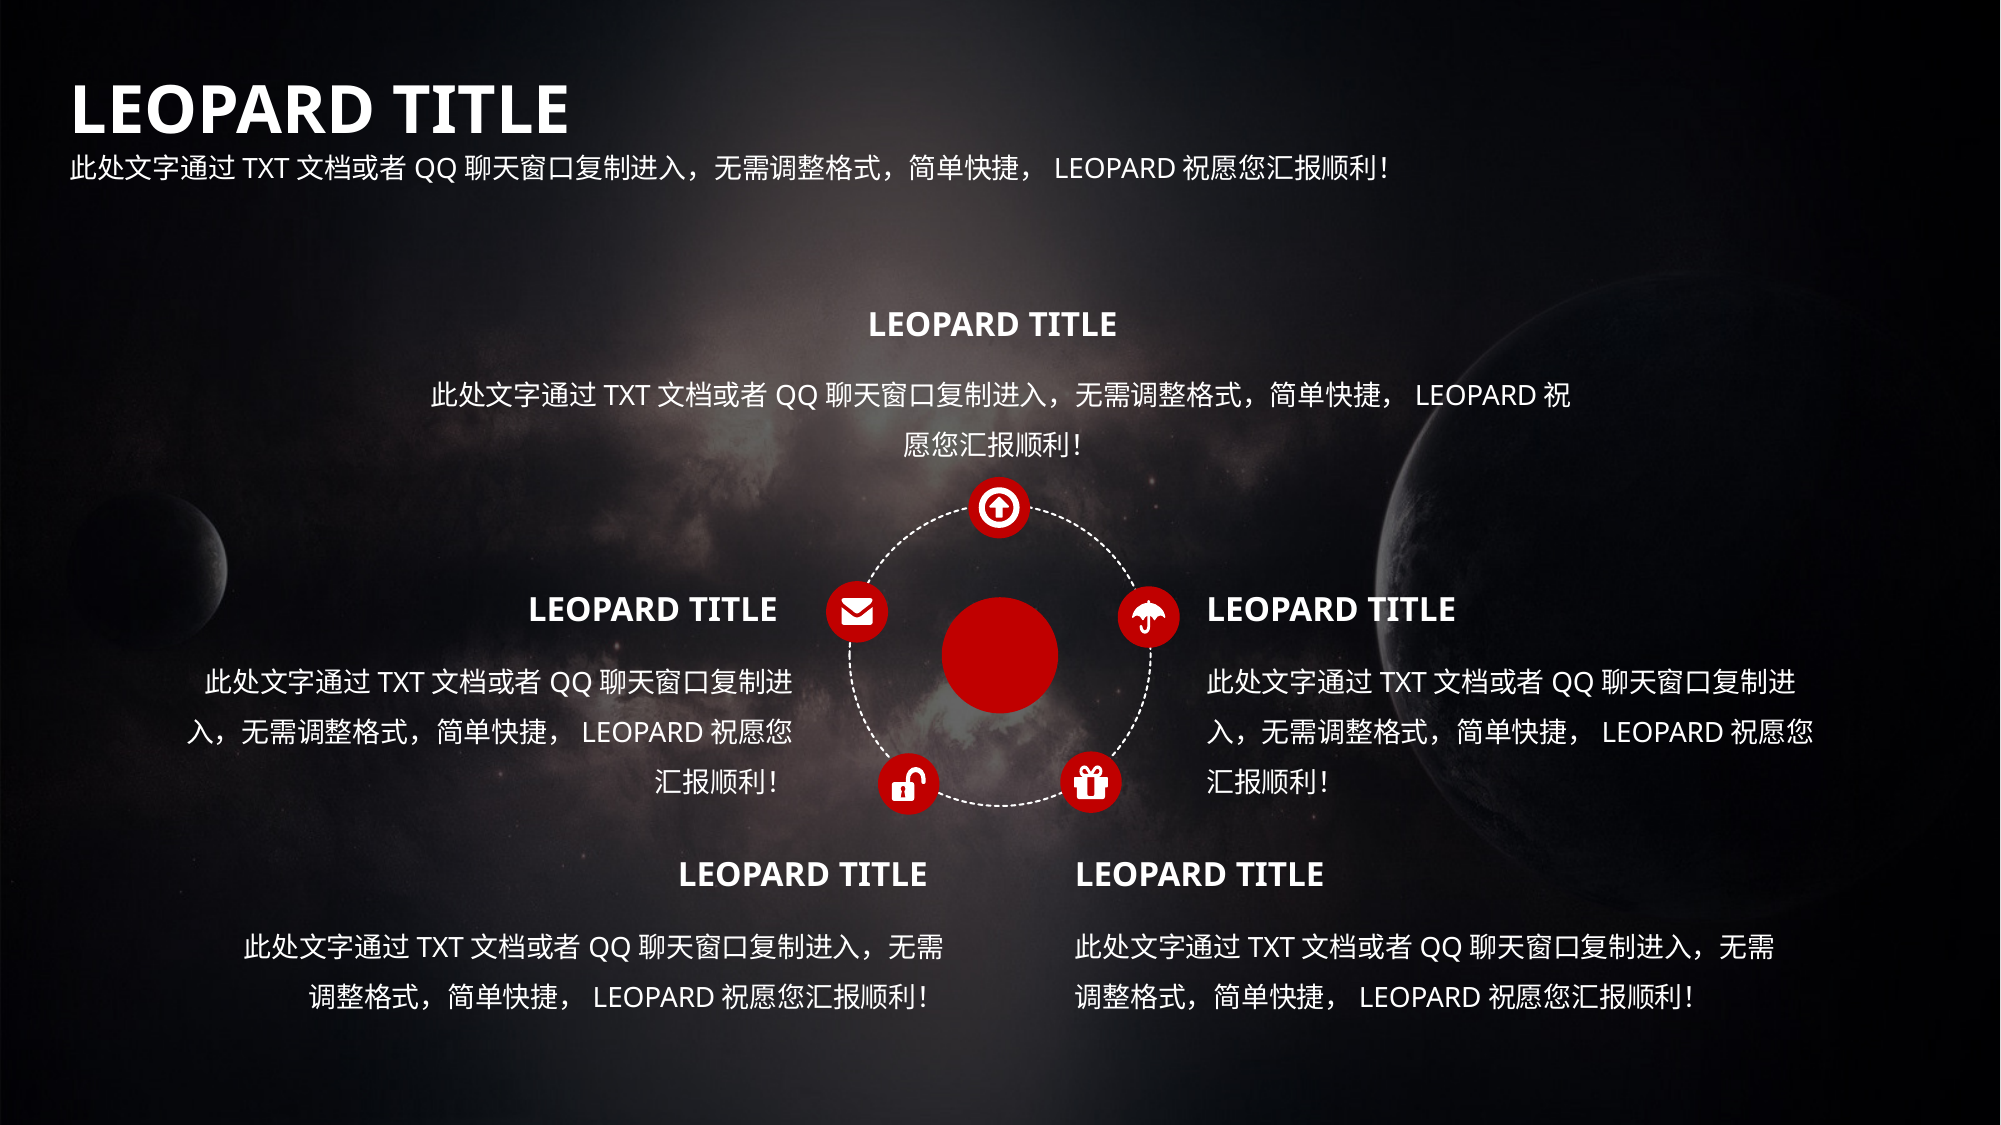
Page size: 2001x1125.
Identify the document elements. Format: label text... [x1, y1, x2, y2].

text_box [891, 767, 926, 801]
text_box LEOPARD TITLE [663, 845, 959, 901]
text_box 此处文字通过TXT文档或者QQ聊天窗口复制进入，无需调整格式，简单快捷，LEOPARD祝愿您汇报顺利！ [170, 640, 809, 806]
text_box LEOPARD TITLE [54, 58, 790, 126]
text_box [848, 506, 1152, 807]
text_box LEOPARD TITLE [1059, 845, 1356, 901]
text_box LEOPARD TITLE [852, 295, 1149, 351]
text_box [940, 596, 1060, 715]
text_box [1132, 600, 1166, 634]
text_box [1059, 750, 1123, 814]
text_box 此处文字通过TXT文档或者QQ聊天窗口复制进入，无需调整格式，简单快捷，LEOPARD祝愿您汇报顺利！ [411, 353, 1591, 469]
text_box LEOPARD TITLE [513, 580, 809, 636]
text_box LEOPARD TITLE [1191, 580, 1488, 636]
text_box [1116, 585, 1181, 649]
text_box 此处文字通过TXT文档或者QQ聊天窗口复制进入，无需调整格式，简单快捷，LEOPARD祝愿您汇报顺利！ [1059, 906, 1802, 1021]
text_box [876, 752, 941, 816]
text_box [841, 607, 873, 625]
text_box 此处文字通过TXT文档或者QQ聊天窗口复制进入，无需调整格式，简单快捷，LEOPARD祝愿您汇报顺利！ [1191, 640, 1838, 806]
text_box [841, 598, 873, 614]
picture [0, 0, 2001, 1125]
text_box [978, 487, 1020, 528]
text_box [1074, 765, 1108, 800]
text_box [967, 475, 1032, 540]
text_box 此处文字通过TXT文档或者QQ聊天窗口复制进入，无需调整格式，简单快捷，LEOPARD祝愿您汇报顺利！ [54, 126, 1831, 192]
text_box [825, 580, 890, 644]
text_box 此处文字通过TXT文档或者QQ聊天窗口复制进入，无需调整格式，简单快捷，LEOPARD祝愿您汇报顺利！ [216, 906, 959, 1021]
